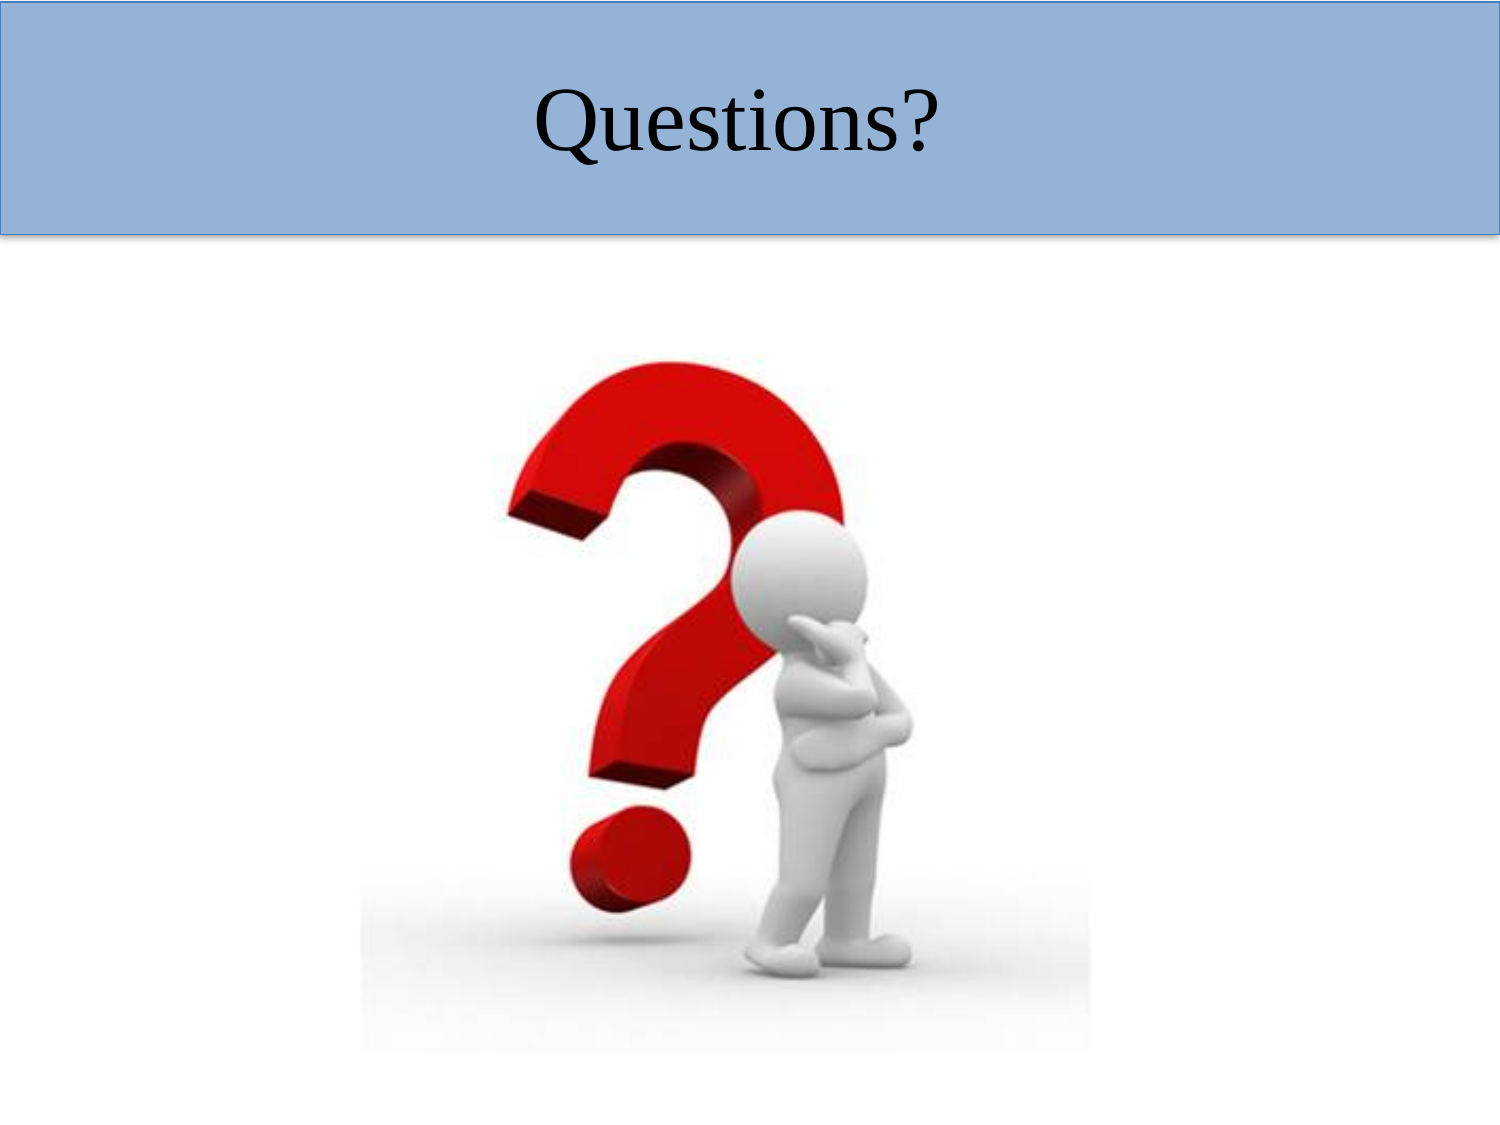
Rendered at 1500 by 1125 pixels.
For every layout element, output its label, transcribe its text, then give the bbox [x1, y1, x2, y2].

text_box [62, 279, 1477, 1069]
picture [358, 320, 1093, 1055]
text_box [0, 1, 1500, 235]
text_box Questions? [62, 20, 1413, 208]
